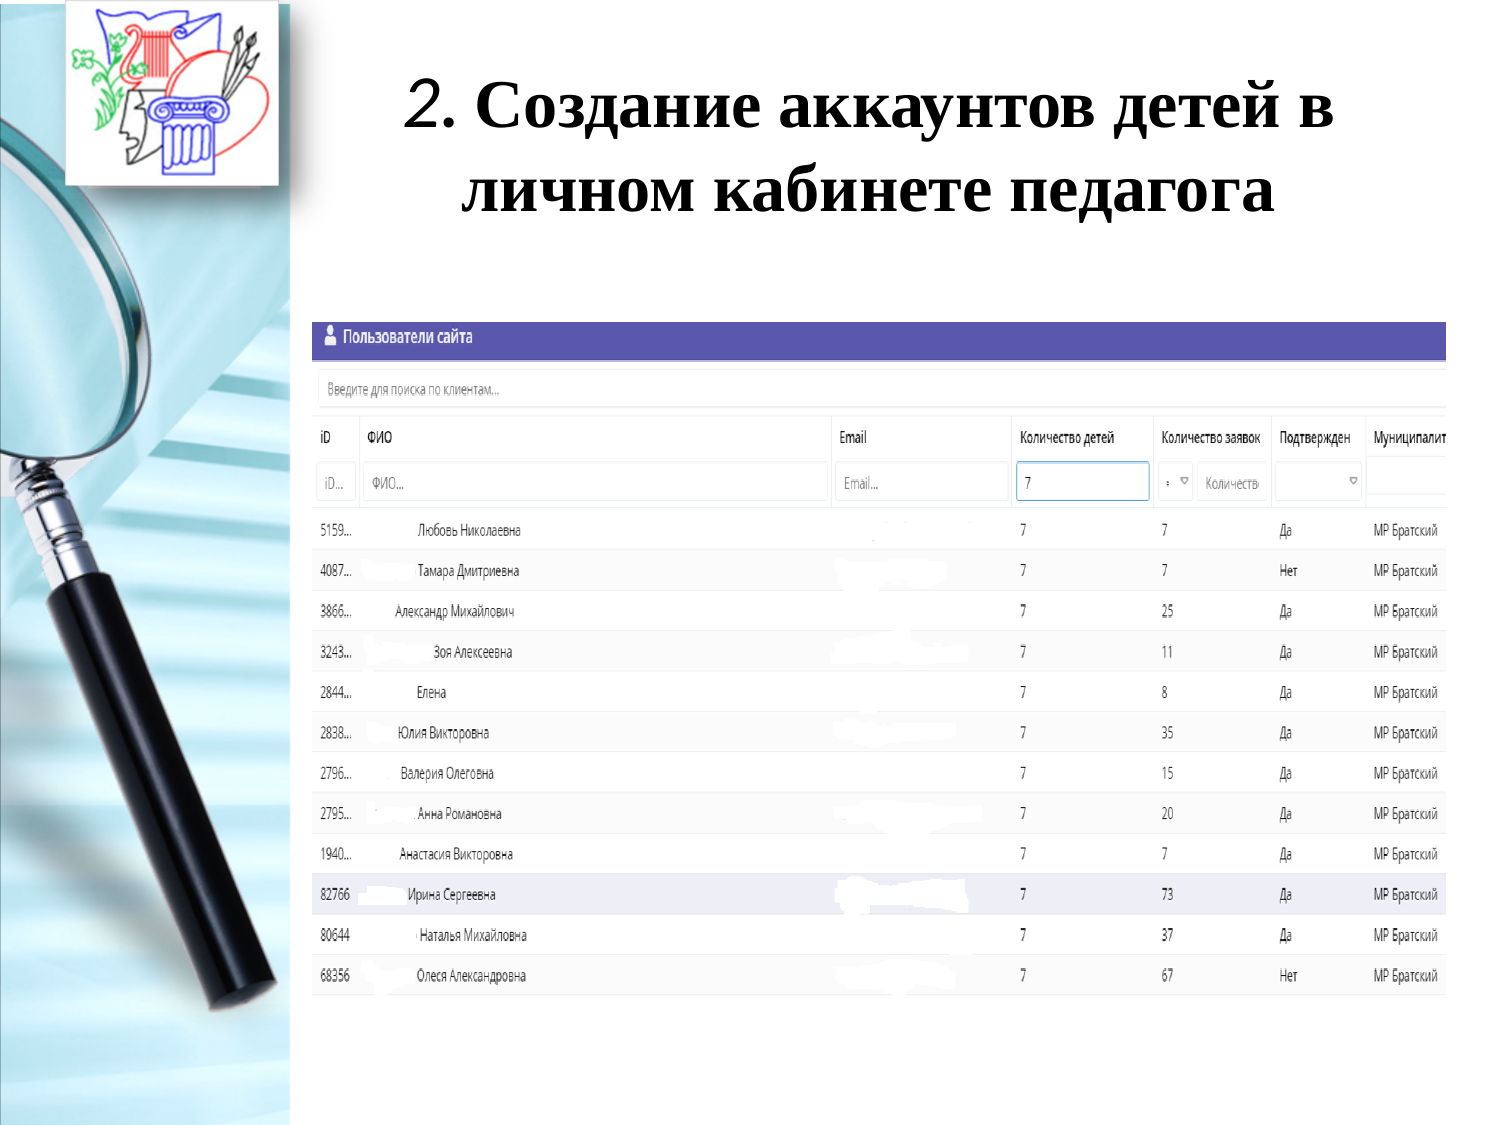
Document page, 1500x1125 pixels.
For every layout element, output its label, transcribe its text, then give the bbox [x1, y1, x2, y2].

title 2. Создание аккаунтов детей в личном кабинете педагога [348, 45, 1425, 233]
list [312, 322, 1446, 1009]
picture [0, 0, 344, 1125]
